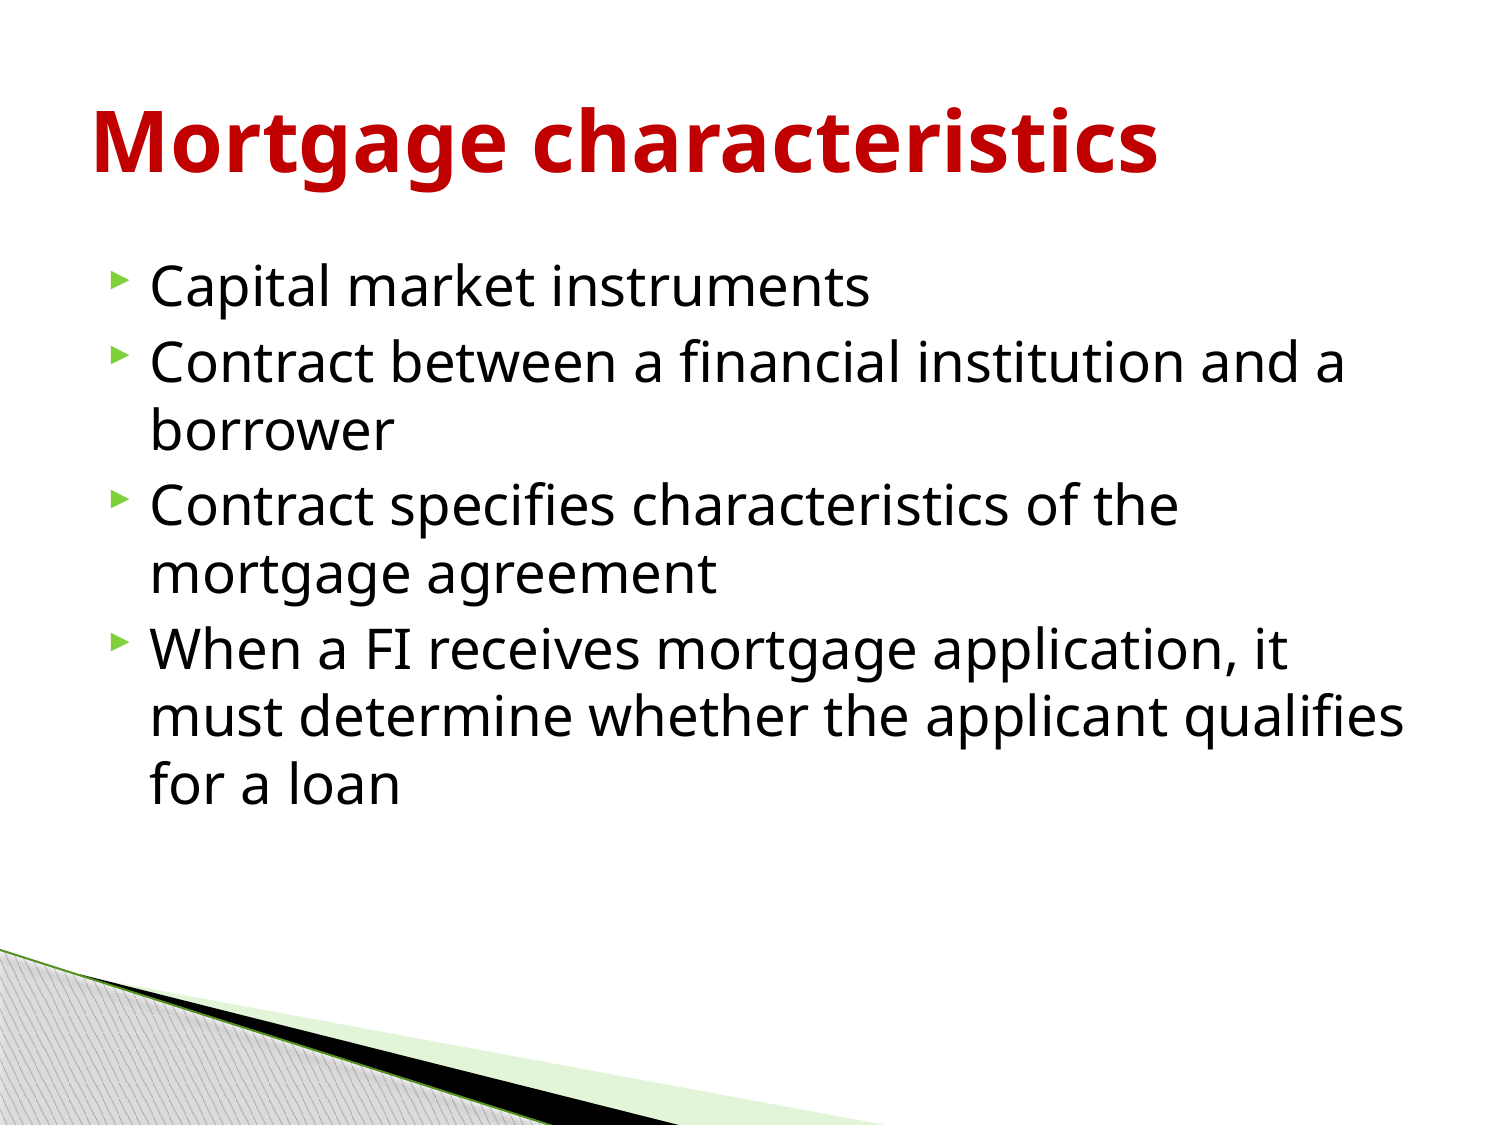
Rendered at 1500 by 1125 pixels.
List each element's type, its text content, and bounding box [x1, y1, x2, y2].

title Mortgage characteristics [75, 45, 1425, 233]
list Capital market instruments Contract between a financial institution and a borrower Contract specifies characteristics of the mortgage agreement When a FI receives mortgage application, it must determine whether the applicant qualifies for a loan [75, 243, 1425, 986]
